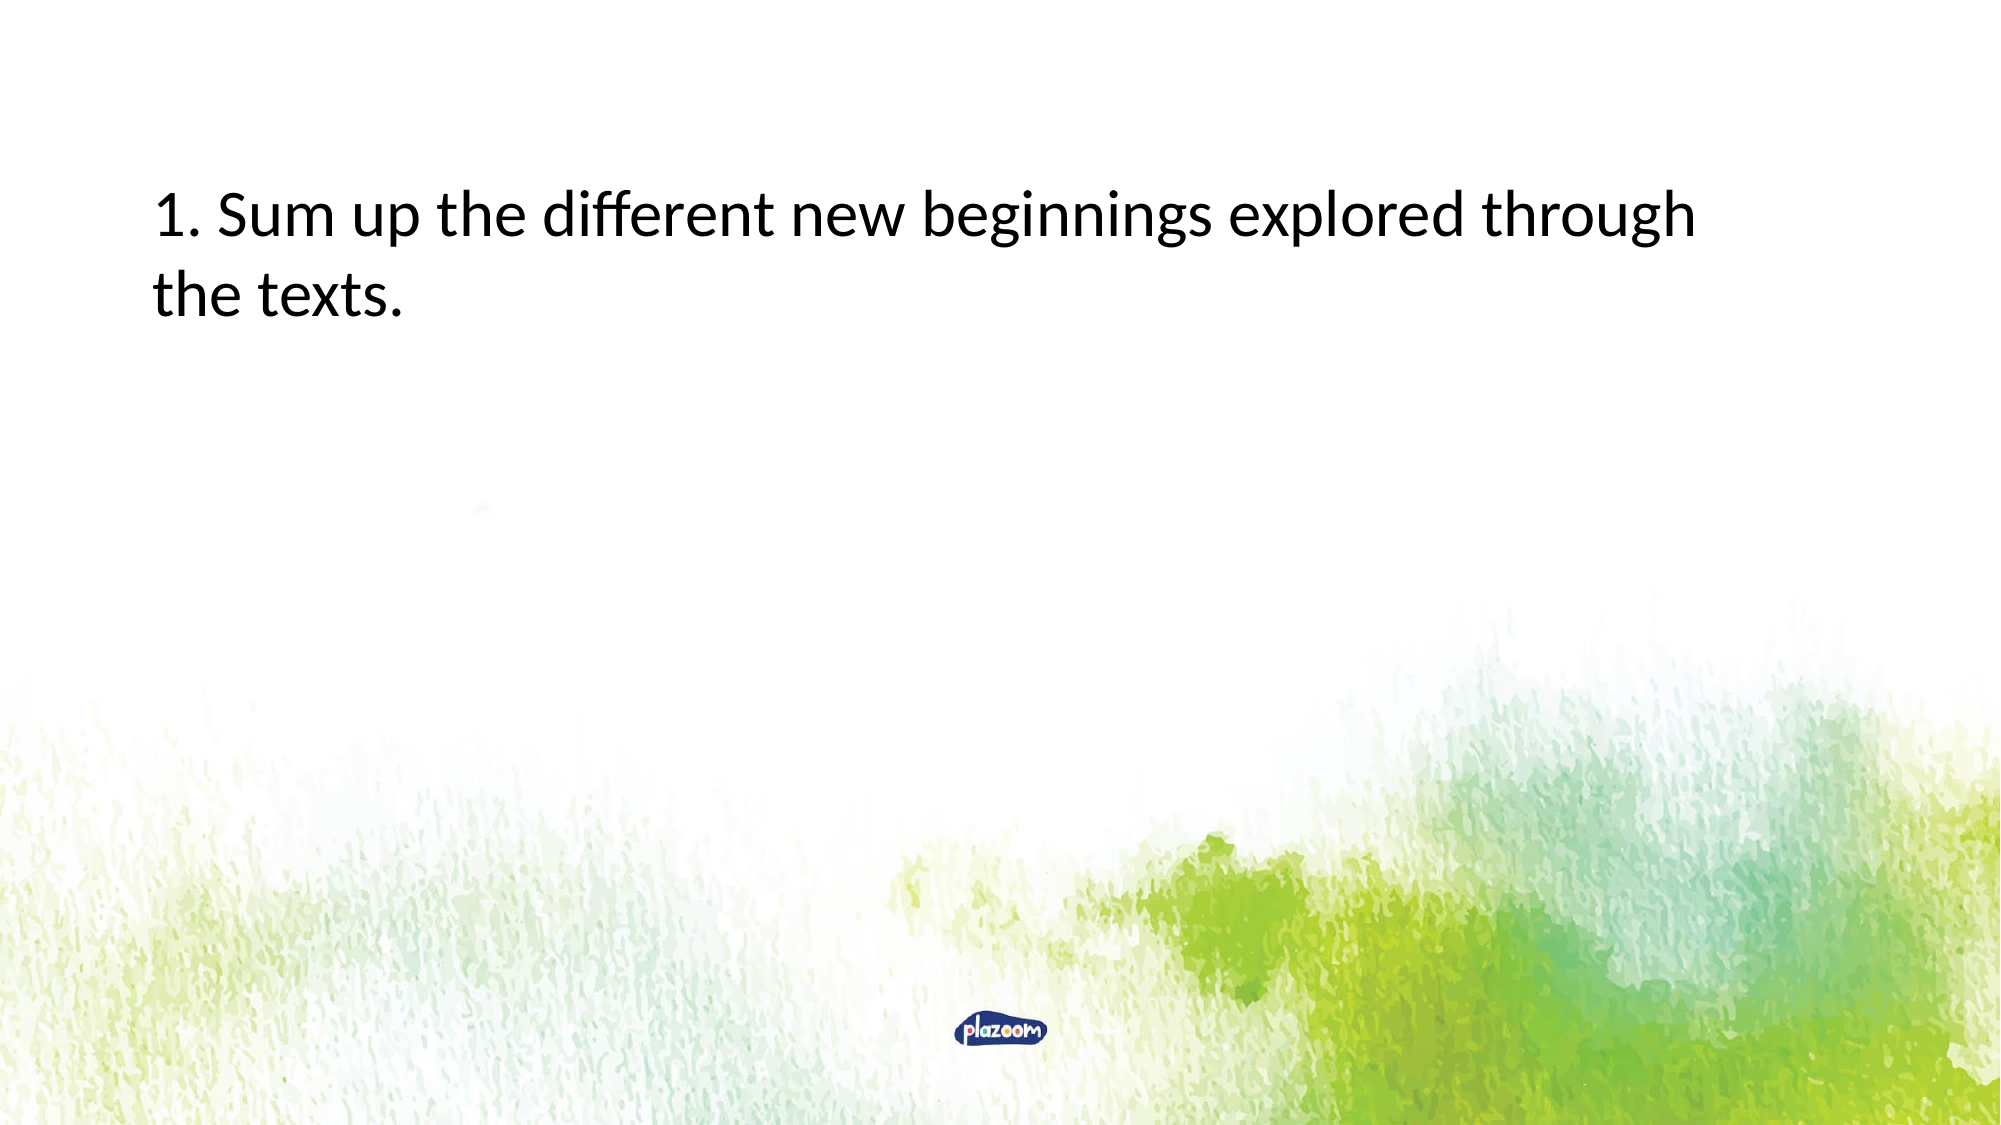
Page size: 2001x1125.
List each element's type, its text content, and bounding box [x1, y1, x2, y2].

picture [0, 0, 2000, 1125]
list 1. Sum up the different new beginnings explored through the texts. [137, 161, 1863, 876]
